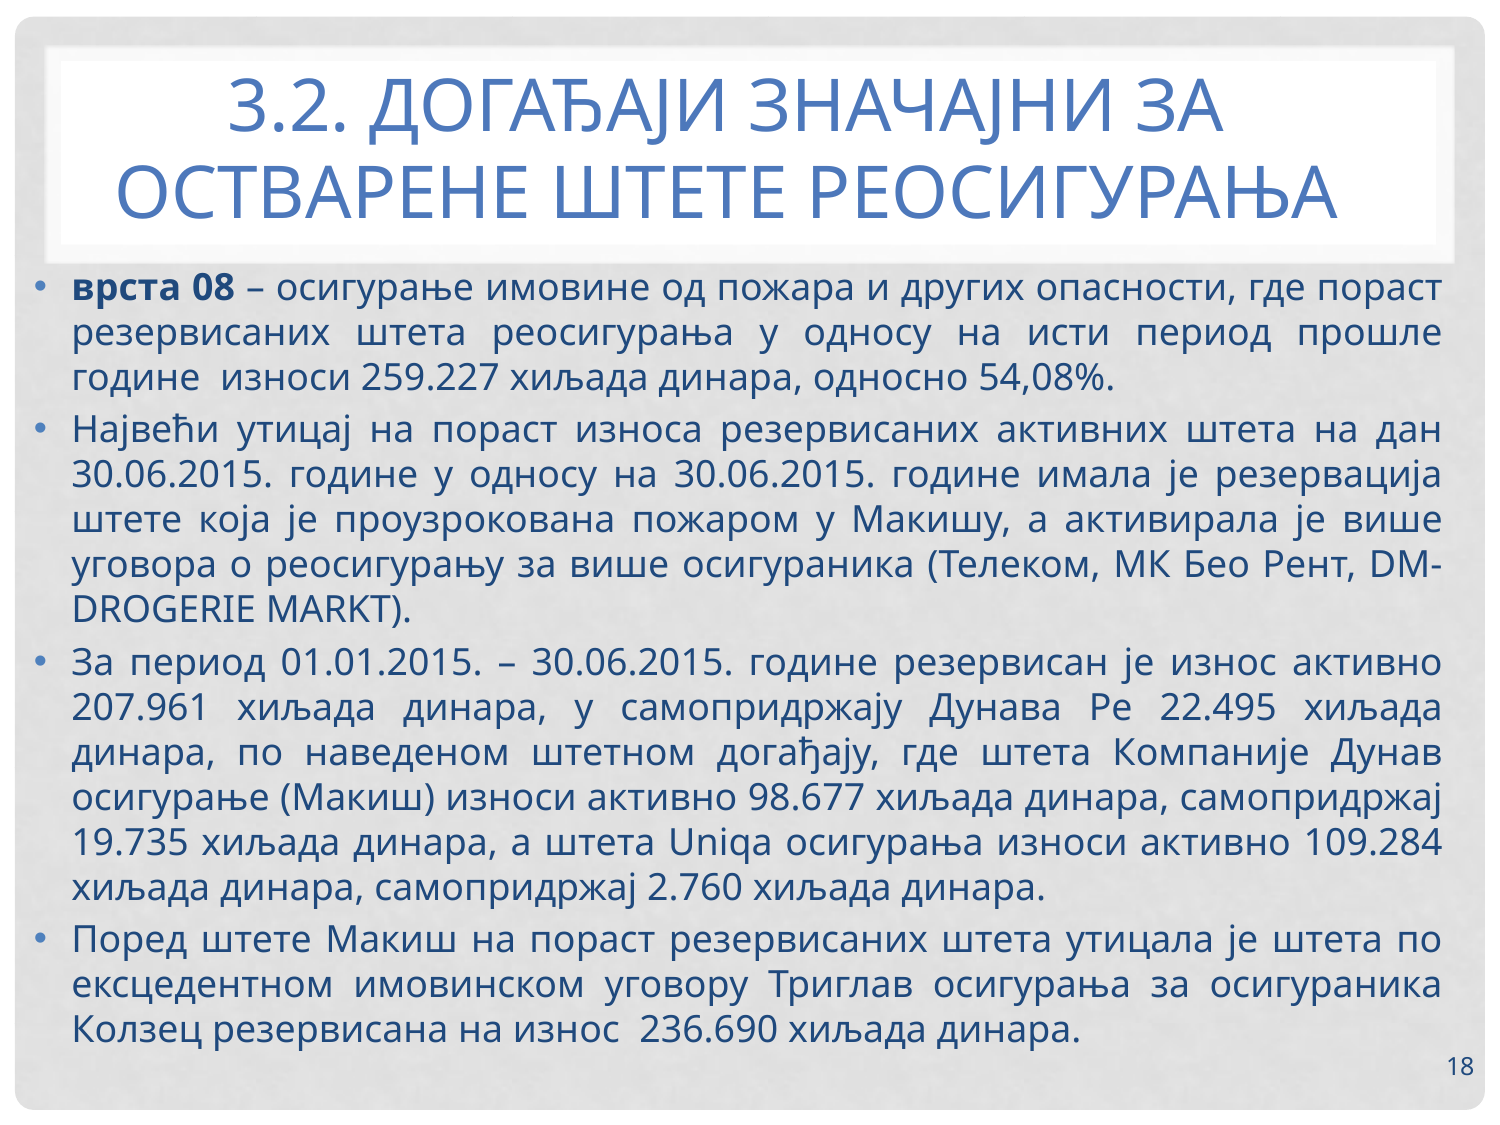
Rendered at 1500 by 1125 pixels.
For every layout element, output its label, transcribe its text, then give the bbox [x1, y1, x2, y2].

slide_number 18 [1399, 1035, 1490, 1100]
title 3.2. ДОГАЂАЈИ ЗНАЧАЈНИ ЗА ОСТВАРЕНЕ ШТЕТЕ РЕОСИГУРАЊА [41, 42, 1412, 250]
list врста 08 – осигурање имовине од пожара и других опасности, где пораст резервисаних штета реосигурања у односу на исти период прошле године износи 259.227 хиљада динара, односно 54,08%. Највећи утицај на пораст износа резервисаних активних штета на дан 30.06.2015. године у односу на 30.06.2015. године имала је резервација штете која је проузрокована пожаром у Макишу, а активирала је више уговора о реосигурању за више осигураника (Телеком, МК Бео Рент, DM-DROGERIE MARKT). За период 01.01.2015. – 30.06.2015. године резервисан је износ активно 207.961 хиљада динара, у самопридржају Дунава Ре 22.495 хиљада динара, по наведеном штетном догађају, где штета Компаније Дунав осигурање (Макиш) износи активно 98.677 хиљада динара, самопридржај 19.735 хиљада динара, а штета Uniqa осигурања износи активно 109.284 хиљада динара, самопридржај 2.760 хиљада динара. Поред штете Макиш на пораст резервисаних штета утицала је штета по ексцедентном имовинском уговору Триглав осигурања за осигураника Колзец резервисана на износ 236.690 хиљада динара. [0, 255, 1459, 1083]
